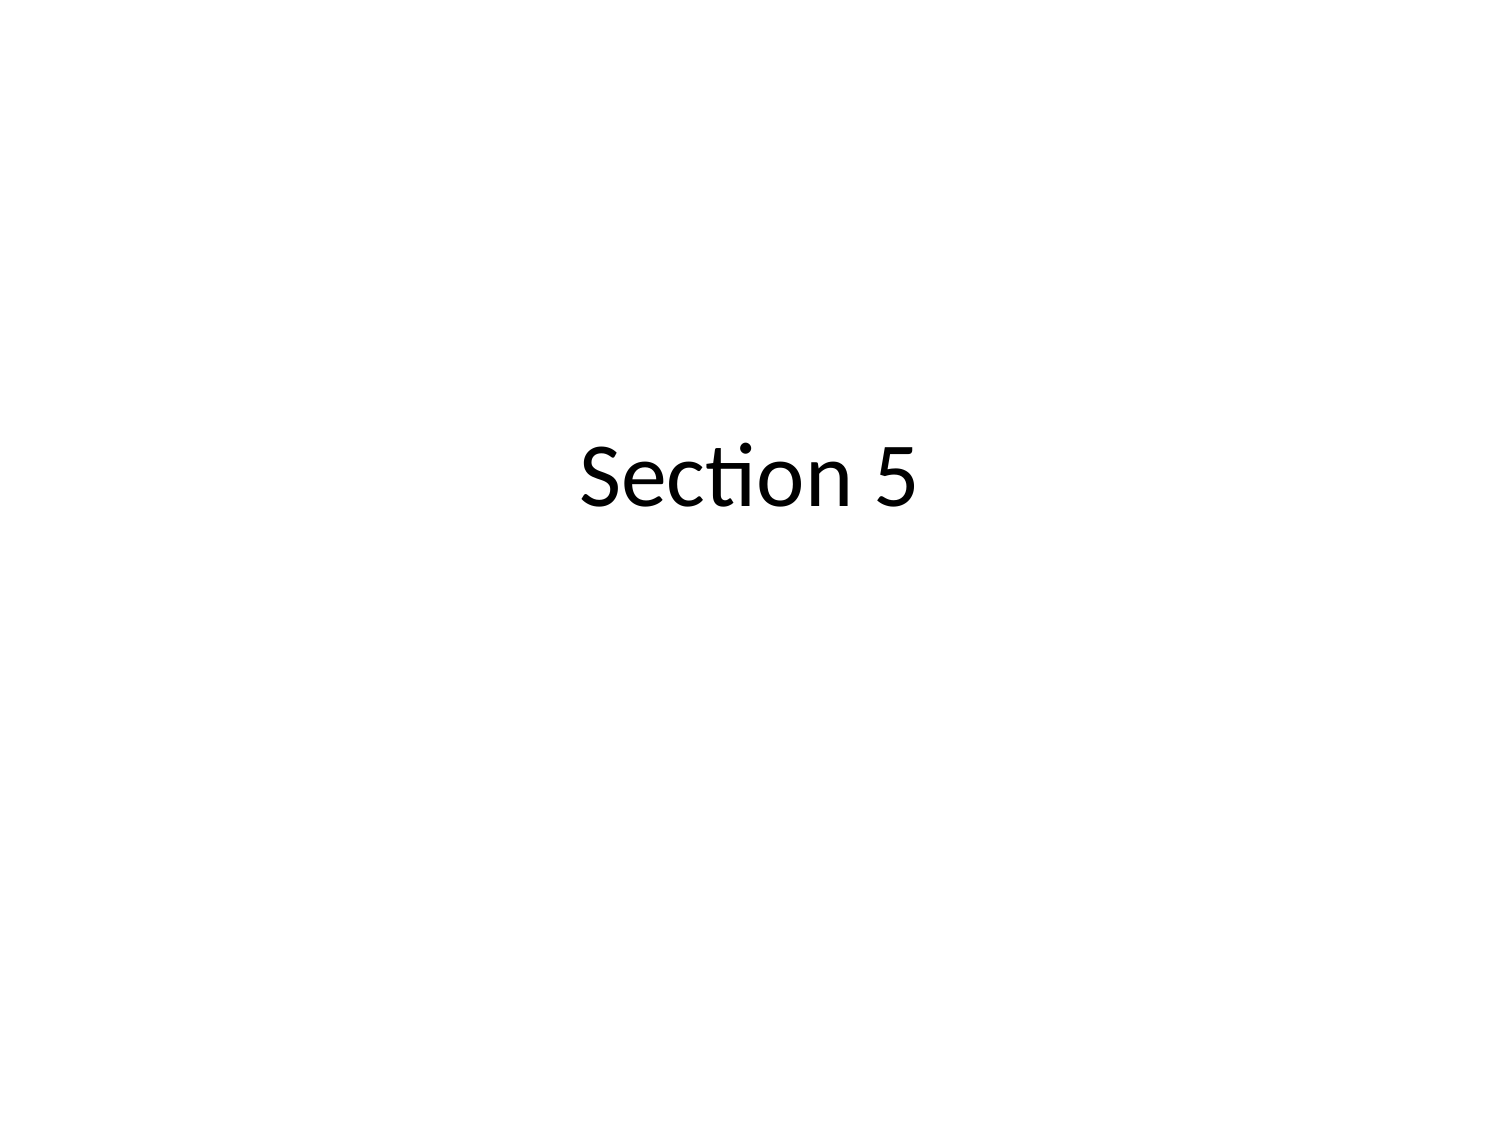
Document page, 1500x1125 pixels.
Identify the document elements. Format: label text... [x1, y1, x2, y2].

title Section 5 [112, 349, 1388, 591]
